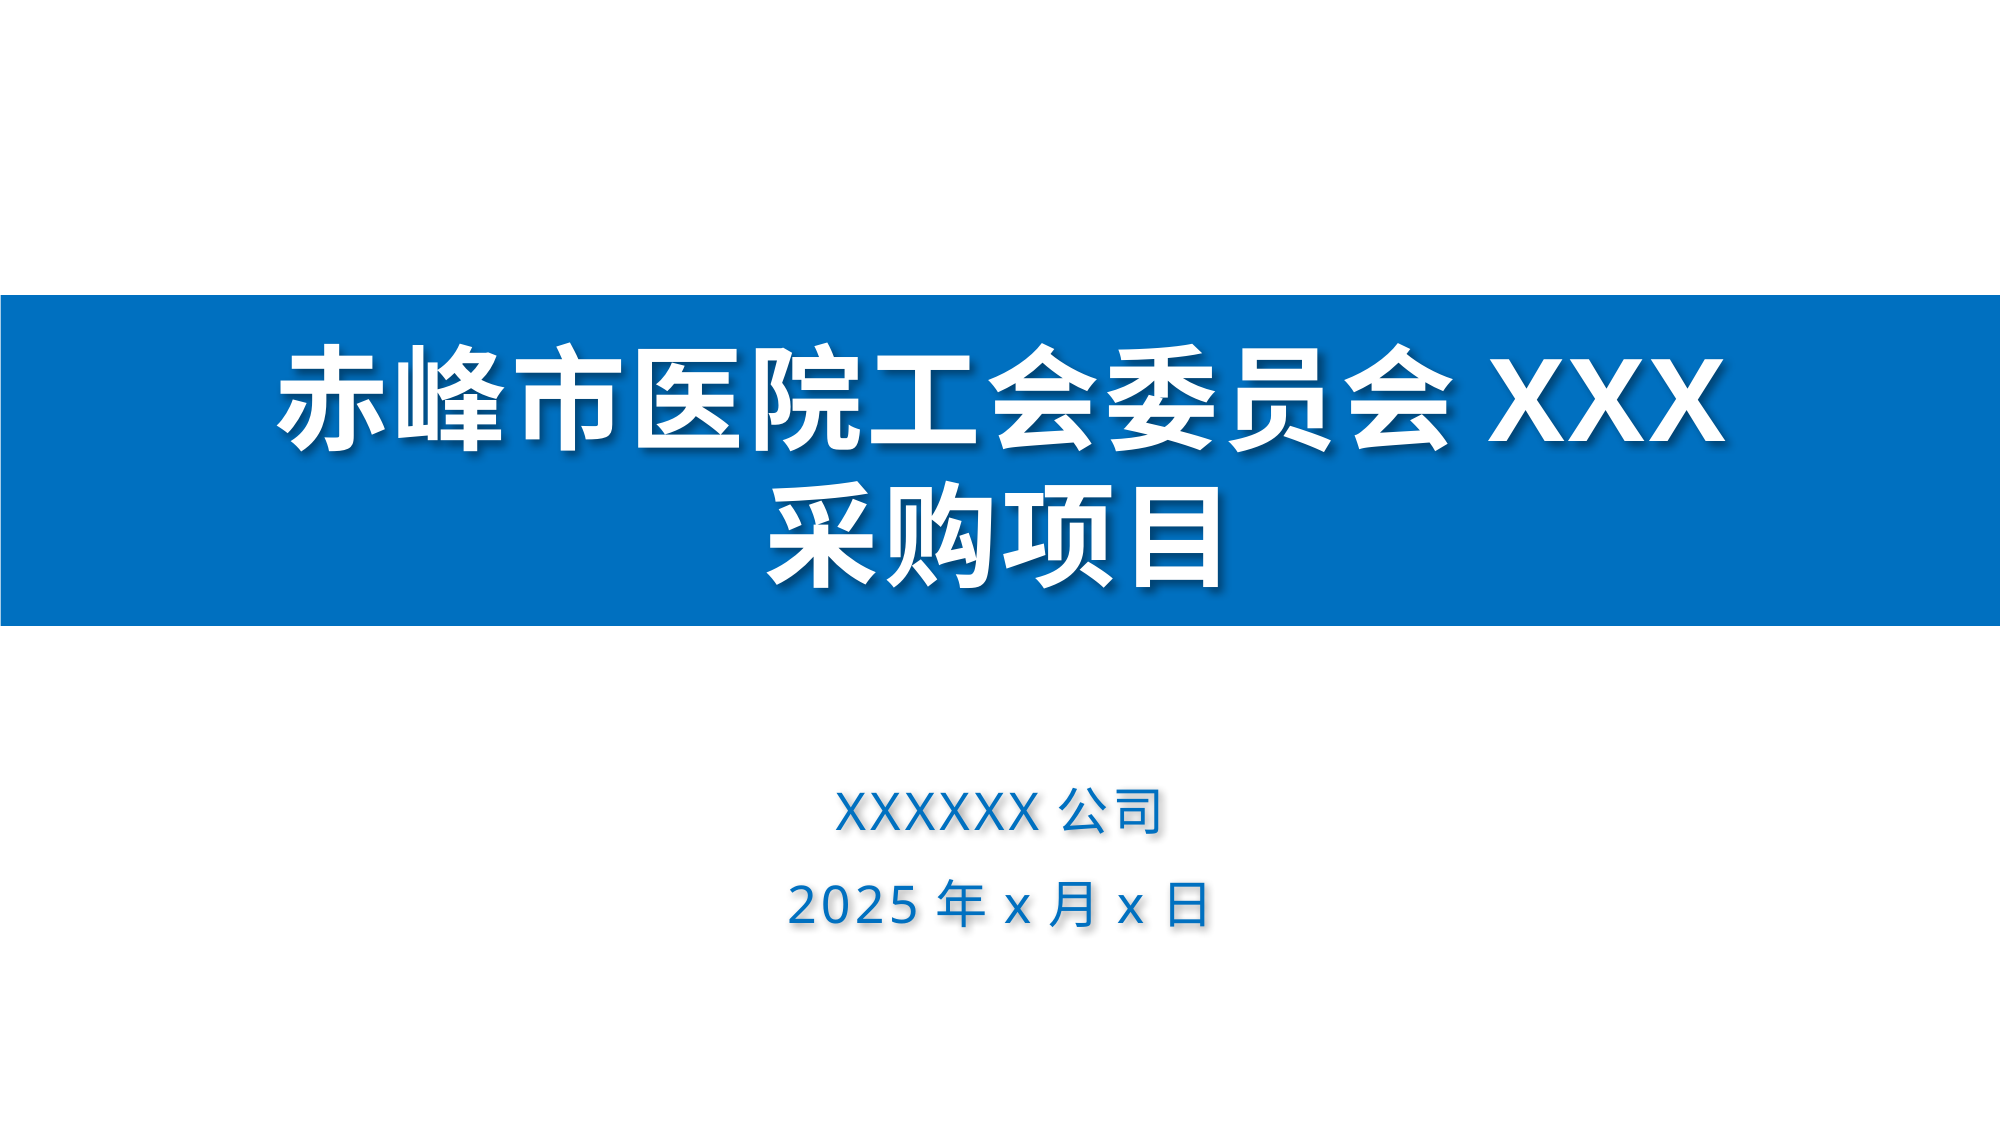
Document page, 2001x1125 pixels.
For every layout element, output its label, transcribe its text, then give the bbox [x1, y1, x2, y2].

text_box 赤峰市医院工会委员会XXX 采购项目 [32, 296, 1967, 654]
text_box [1974, 295, 2000, 626]
text_box XXXXXX公司 2025年x月x日 [503, 739, 1496, 942]
text_box [0, 295, 35, 626]
